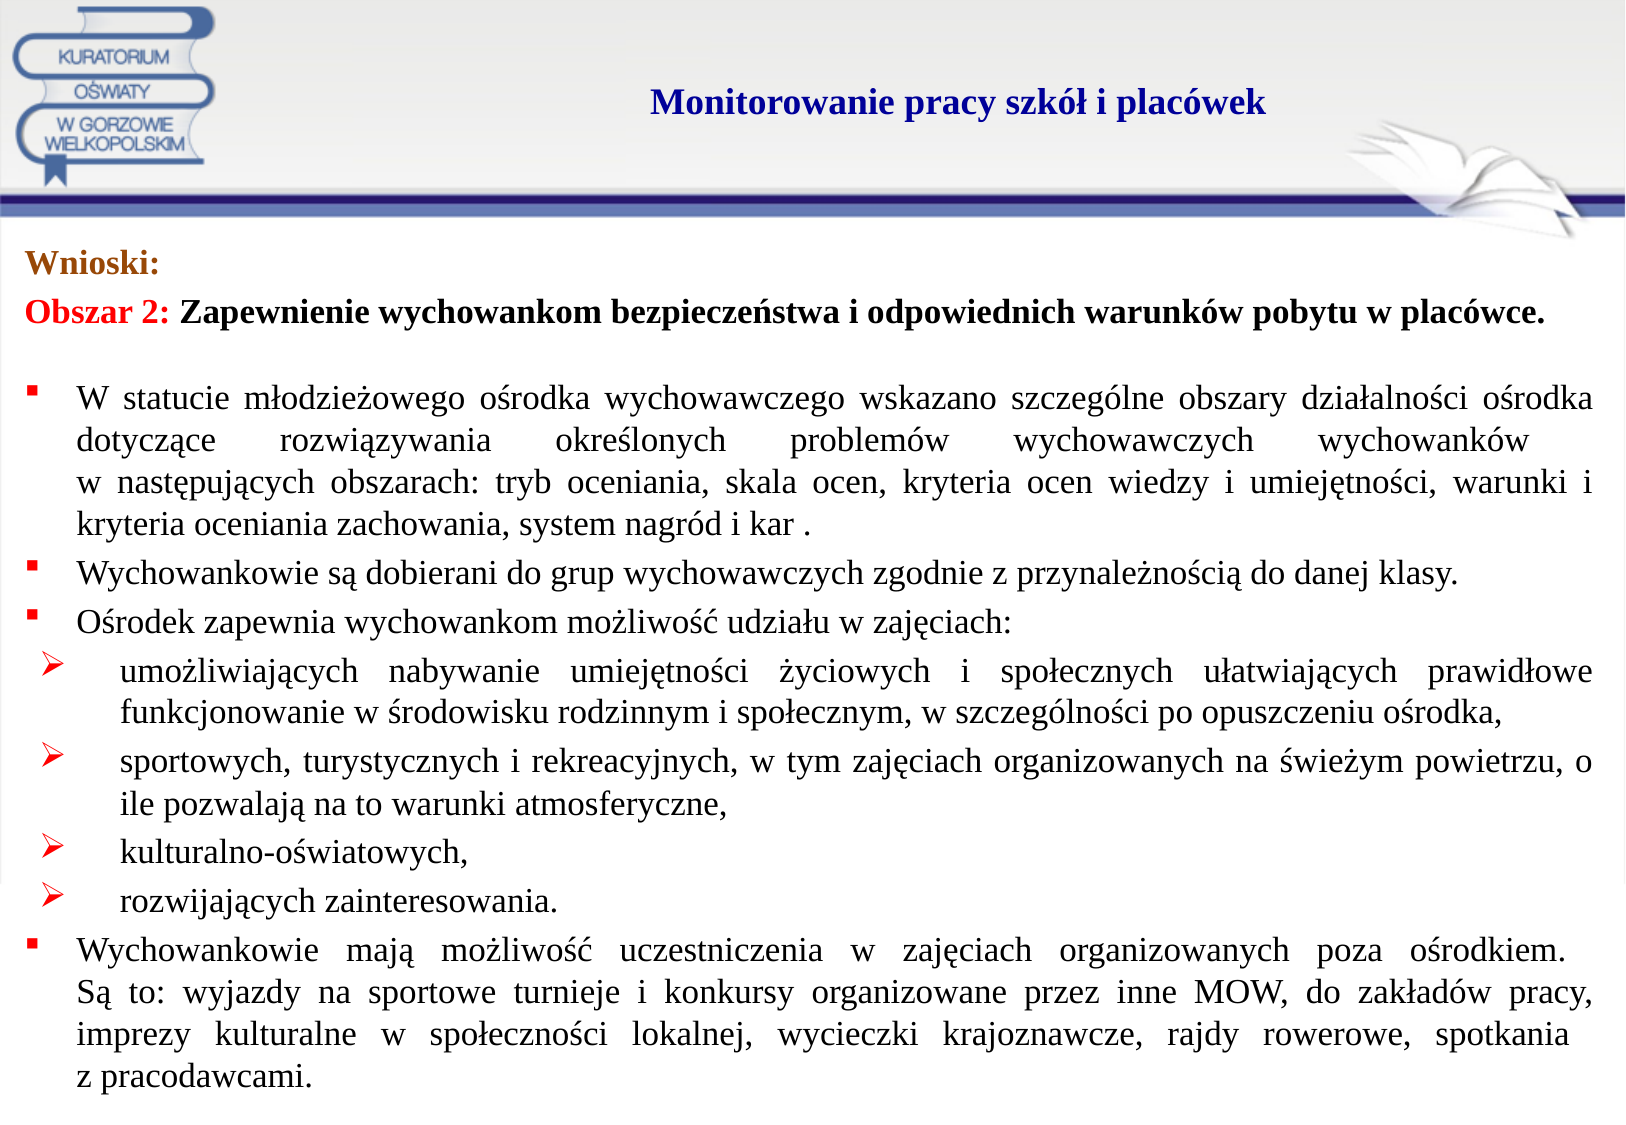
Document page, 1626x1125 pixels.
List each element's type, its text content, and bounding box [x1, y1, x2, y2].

list Wnioski: Obszar 2: Zapewnienie wychowankom bezpieczeństwa i odpowiednich warunków pobytu w placówce. W statucie młodzieżowego ośrodka wychowawczego wskazano szczególne obszary działalności ośrodka dotyczące rozwiązywania określonych problemów wychowawczych wychowanków w następujących obszarach: tryb oceniania, skala ocen, kryteria ocen wiedzy i umiejętności, warunki i kryteria oceniania zachowania, system nagród i kar . Wychowankowie są dobierani do grup wychowawczych zgodnie z przynależnością do danej klasy. Ośrodek zapewnia wychowankom możliwość udziału w zajęciach: umożliwiających nabywanie umiejętności życiowych i społecznych ułatwiających prawidłowe funkcjonowanie w środowisku rodzinnym i społecznym, w szczególności po opuszczeniu ośrodka, sportowych, turystycznych i rekreacyjnych, w tym zajęciach organizowanych na świeżym powietrzu, o ile pozwalają na to warunki atmosferyczne, kulturalno-oświatowych, rozwijających zainteresowania. Wychowankowie mają możliwość uczestniczenia w zajęciach organizowanych poza ośrodkiem. Są to: wyjazdy na sportowe turnieje i konkursy organizowane przez inne MOW, do zakładów pracy, imprezy kulturalne w społeczności lokalnej, wycieczki krajoznawcze, rajdy rowerowe, spotkania z pracodawcami. [9, 231, 1609, 1125]
picture [0, 0, 1626, 1125]
title Monitorowanie pracy szkół i placówek [317, 23, 1600, 176]
